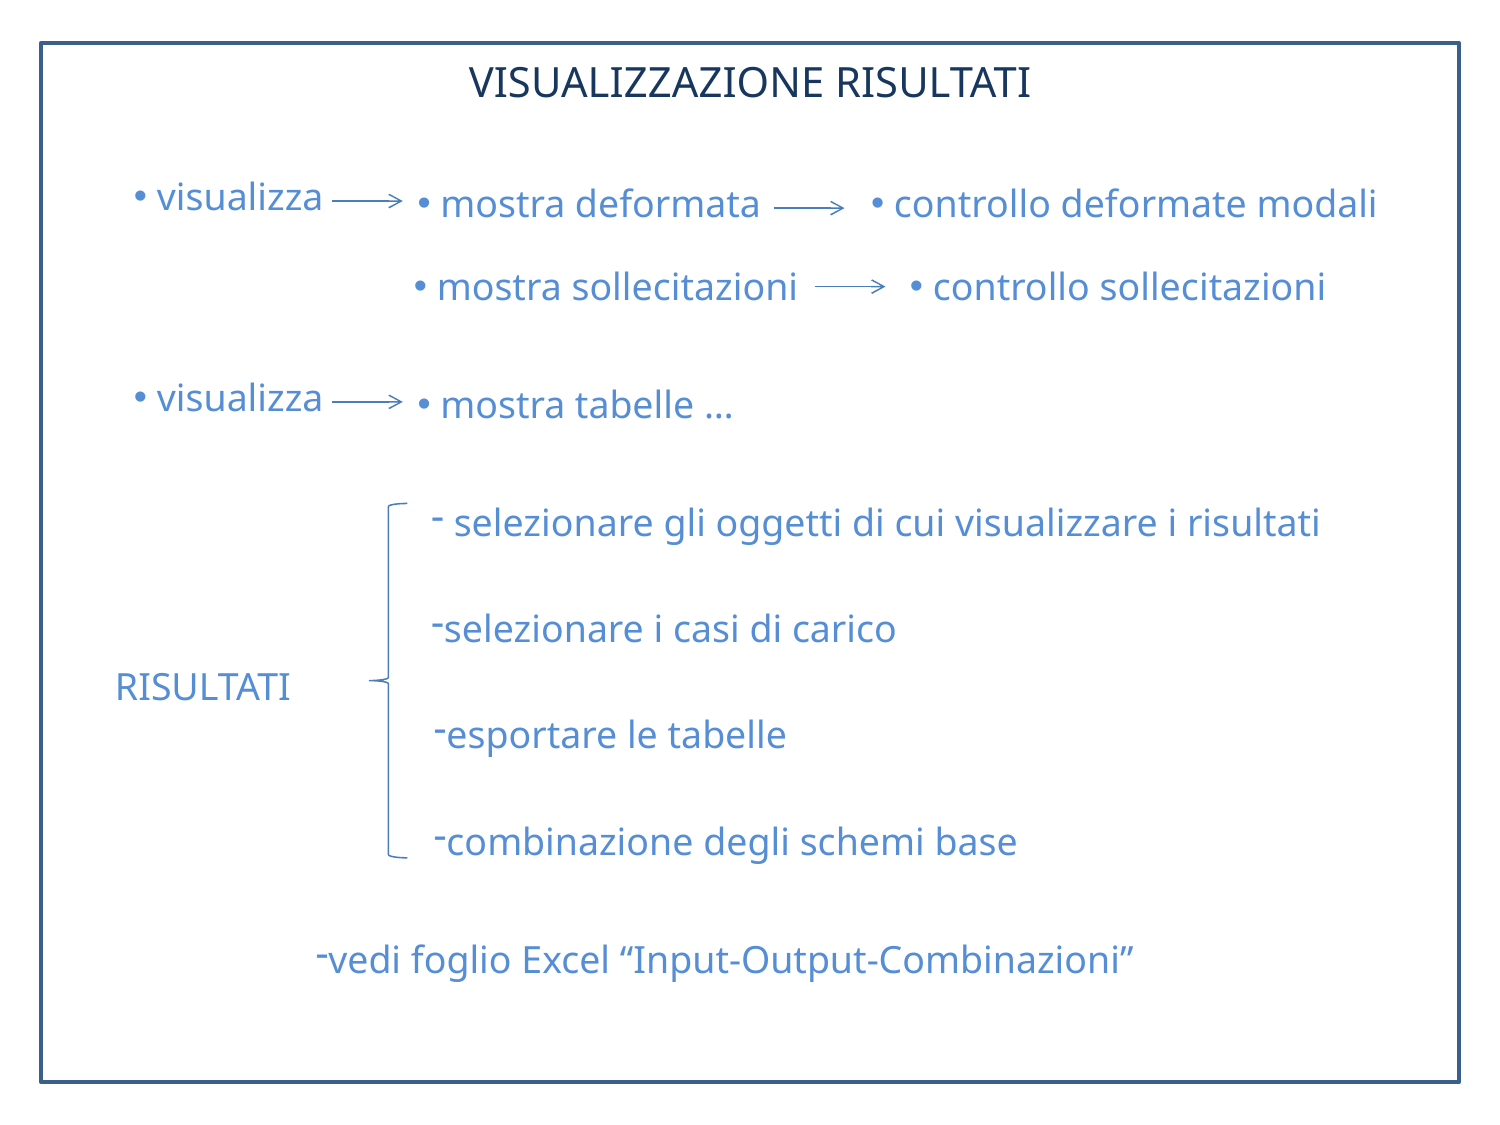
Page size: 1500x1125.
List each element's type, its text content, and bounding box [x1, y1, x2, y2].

text_box controllo sollecitazioni [895, 255, 1439, 315]
text_box combinazione degli schemi base [419, 810, 1483, 871]
text_box VISUALIZZAZIONE RISULTATI [41, 48, 1459, 113]
text_box mostra sollecitazioni [399, 255, 872, 315]
text_box vedi foglio Excel “Input-Output-Combinazioni” [301, 928, 1199, 989]
text_box RISULTATI [100, 655, 361, 716]
text_box selezionare gli oggetti di cui visualizzare i risultati [416, 491, 1480, 552]
text_box controllo deformate modali [856, 172, 1400, 233]
text_box [368, 502, 408, 859]
text_box mostra tabelle … [402, 373, 892, 434]
text_box [39, 41, 1461, 1084]
text_box visualizza [119, 366, 344, 427]
text_box mostra deformata [402, 172, 798, 233]
text_box esportare le tabelle [419, 704, 1483, 764]
text_box visualizza [119, 165, 344, 226]
text_box selezionare i casi di carico [416, 597, 1480, 658]
